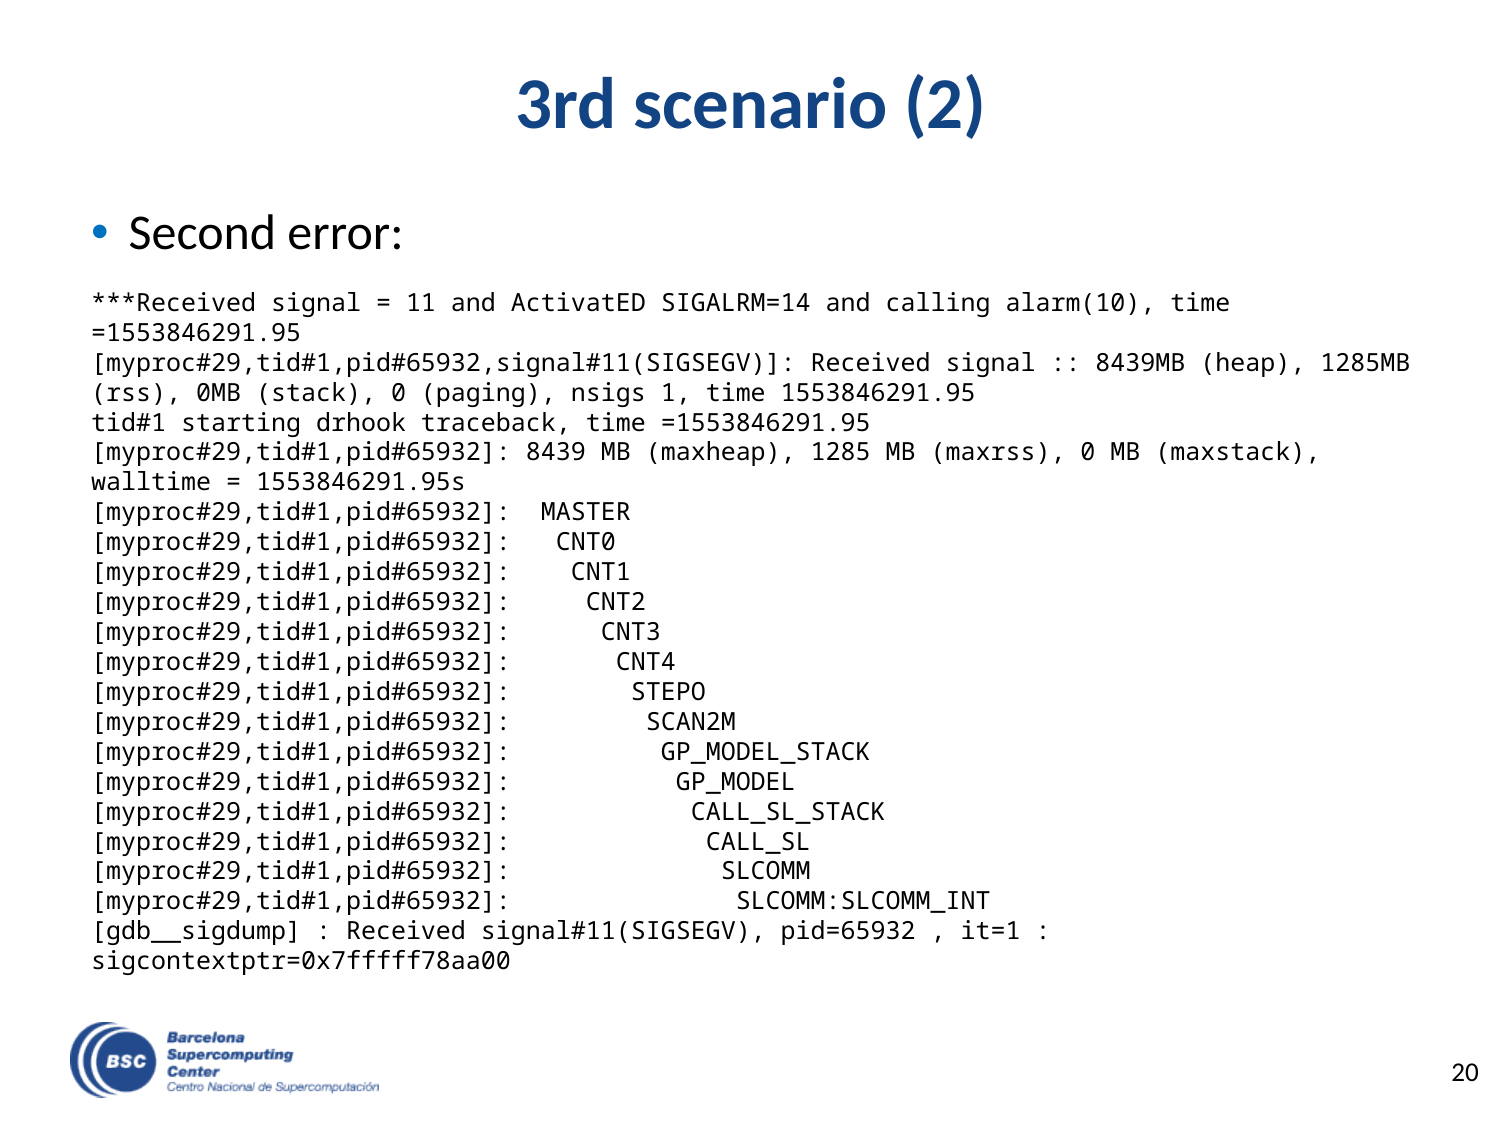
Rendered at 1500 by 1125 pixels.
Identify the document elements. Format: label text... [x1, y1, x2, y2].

picture [70, 1022, 379, 1098]
title 3rd scenario (2) [76, 35, 1427, 174]
slide_number ‹#› [1403, 1038, 1494, 1125]
list Second error: [76, 199, 1427, 271]
text_box ***Received signal = 11 and ActivatED SIGALRM=14 and calling alarm(10), time =1553846291.95 [myproc#29,tid#1,pid#65932,signal#11(SIGSEGV)]: Received signal :: 8439MB (heap), 1285MB (rss), 0MB (stack), 0 (paging), nsigs 1, time 1553846291.95 tid#1 starting drhook traceback, time =1553846291.95 [myproc#29,tid#1,pid#65932]: 8439 MB (maxheap), 1285 MB (maxrss), 0 MB (maxstack), walltime = 1553846291.95s [myproc#29,tid#1,pid#65932]: MASTER [myproc#29,tid#1,pid#65932]: CNT0 [myproc#29,tid#1,pid#65932]: CNT1 [myproc#29,tid#1,pid#65932]: CNT2 [myproc#29,tid#1,pid#65932]: CNT3 [myproc#29,tid#1,pid#65932]: CNT4 [myproc#29,tid#1,pid#65932]: STEPO [myproc#29,tid#1,pid#65932]: SCAN2M [myproc#29,tid#1,pid#65932]: GP_MODEL_STACK [myproc#29,tid#1,pid#65932]: GP_MODEL [myproc#29,tid#1,pid#65932]: CALL_SL_STACK [myproc#29,tid#1,pid#65932]: CALL_SL [myproc#29,tid#1,pid#65932]: SLCOMM [myproc#29,tid#1,pid#65932]: SLCOMM:SLCOMM_INT [gdb__sigdump] : Received signal#11(SIGSEGV), pid=65932 , it=1 : sigcontextptr=0x7fffff78aa00 [76, 271, 1427, 1008]
